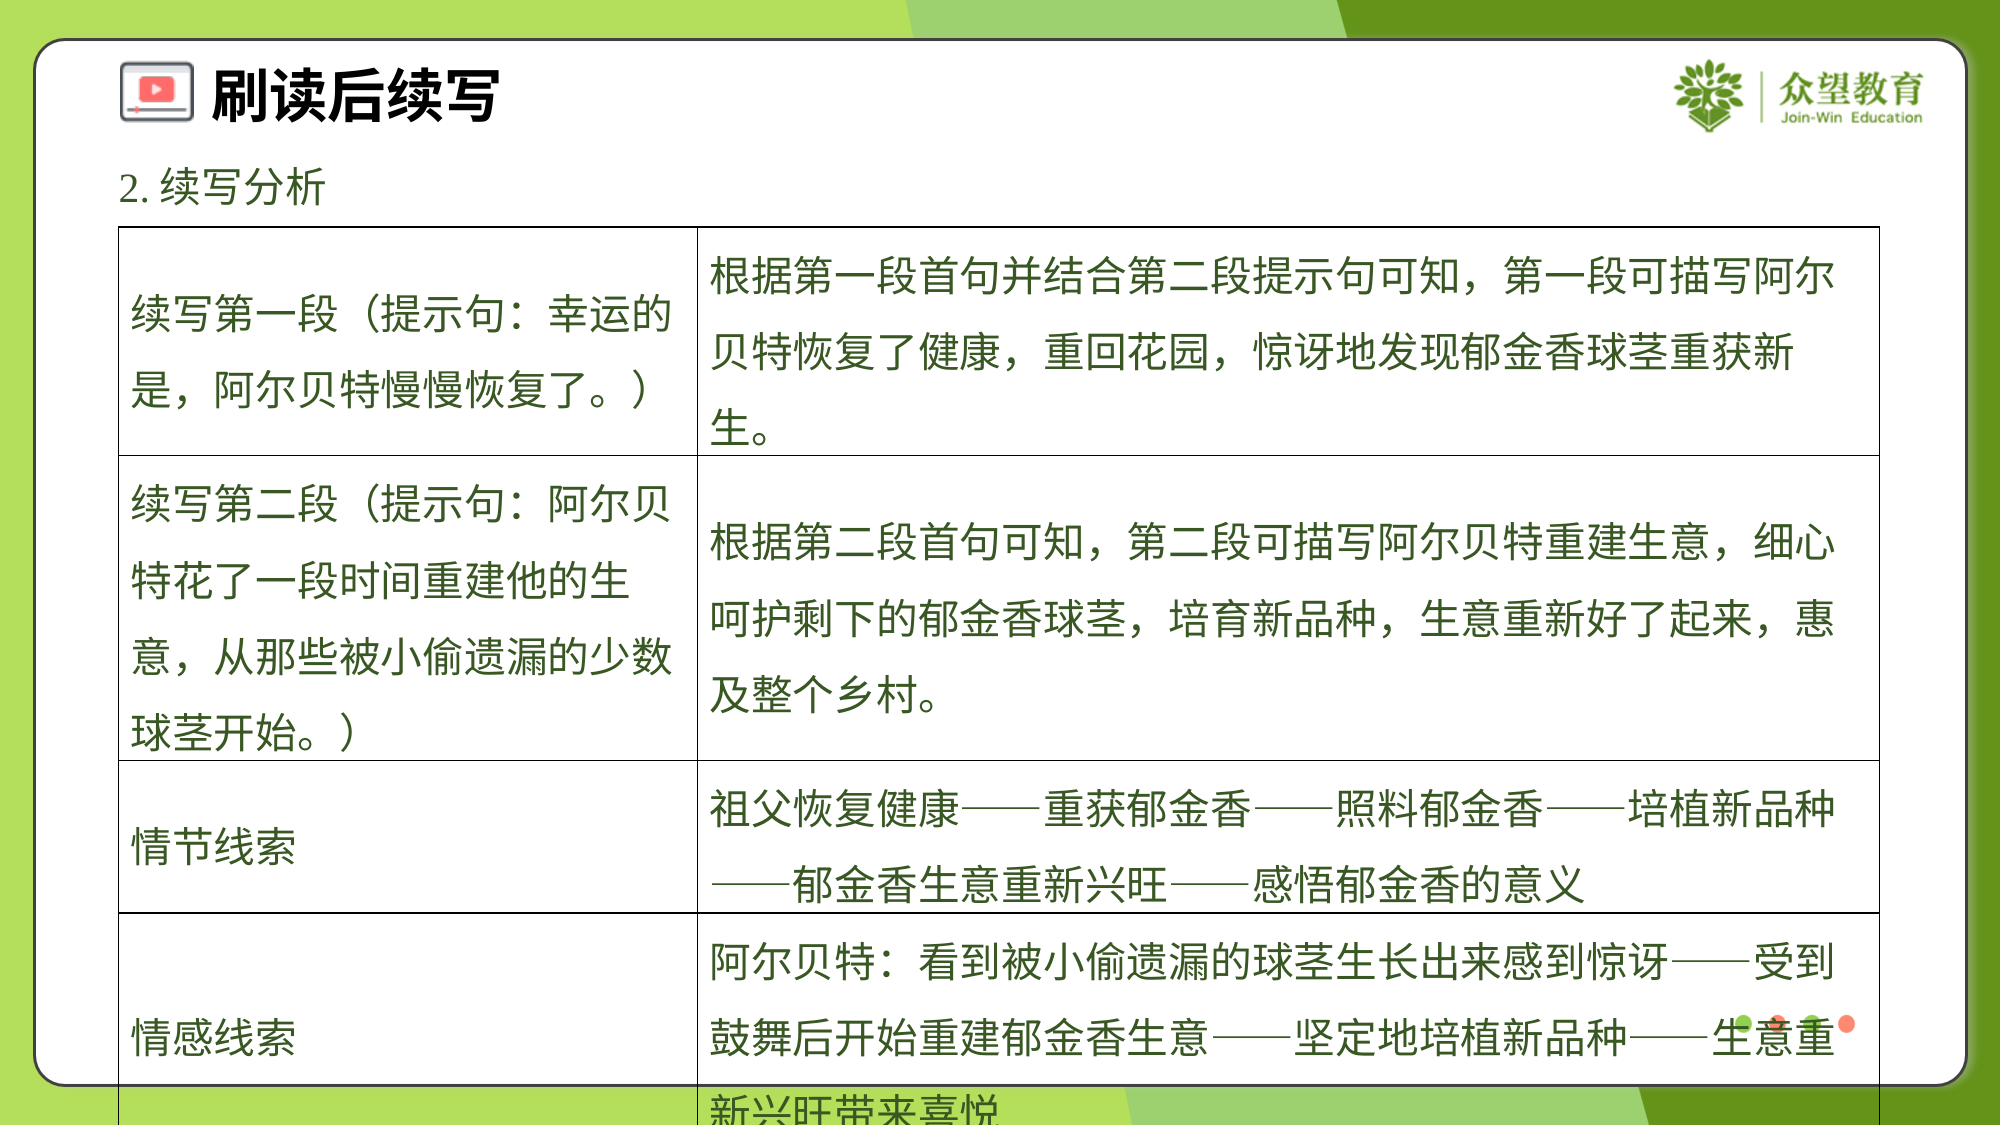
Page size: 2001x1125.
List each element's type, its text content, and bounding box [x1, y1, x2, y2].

table_header 根据第一段首句并结合第二段提示句可知，第一段可描写阿尔贝特恢复了健康，重回花园，惊讶地发现郁金香球茎重获新生。 [698, 228, 1879, 455]
text_box 2.续写分析 [118, 147, 1883, 206]
table_cell 祖父恢复健康——重获郁金香——照料郁金香——培植新品种——郁金香生意重新兴旺——感悟郁金香的意义 [698, 761, 1879, 912]
table_cell 情节线索 [119, 761, 697, 912]
table_cell 续写第二段（提示句：阿尔贝特花了一段时间重建他的生意，从那些被小偷遗漏的少数球茎开始。） [119, 456, 697, 760]
picture [0, 0, 2000, 1125]
table_cell 根据第二段首句可知，第二段可描写阿尔贝特重建生意，细心呵护剩下的郁金香球茎，培育新品种，生意重新好了起来，惠及整个乡村。 [698, 456, 1879, 760]
table_cell 阿尔贝特：看到被小偷遗漏的球茎生长出来感到惊讶——受到鼓舞后开始重建郁金香生意——坚定地培植新品种——生意重新兴旺带来喜悦 [698, 914, 1879, 1125]
table_header 续写第一段（提示句：幸运的是，阿尔贝特慢慢恢复了。） [119, 228, 697, 455]
table_cell 情感线索 [119, 914, 697, 1125]
